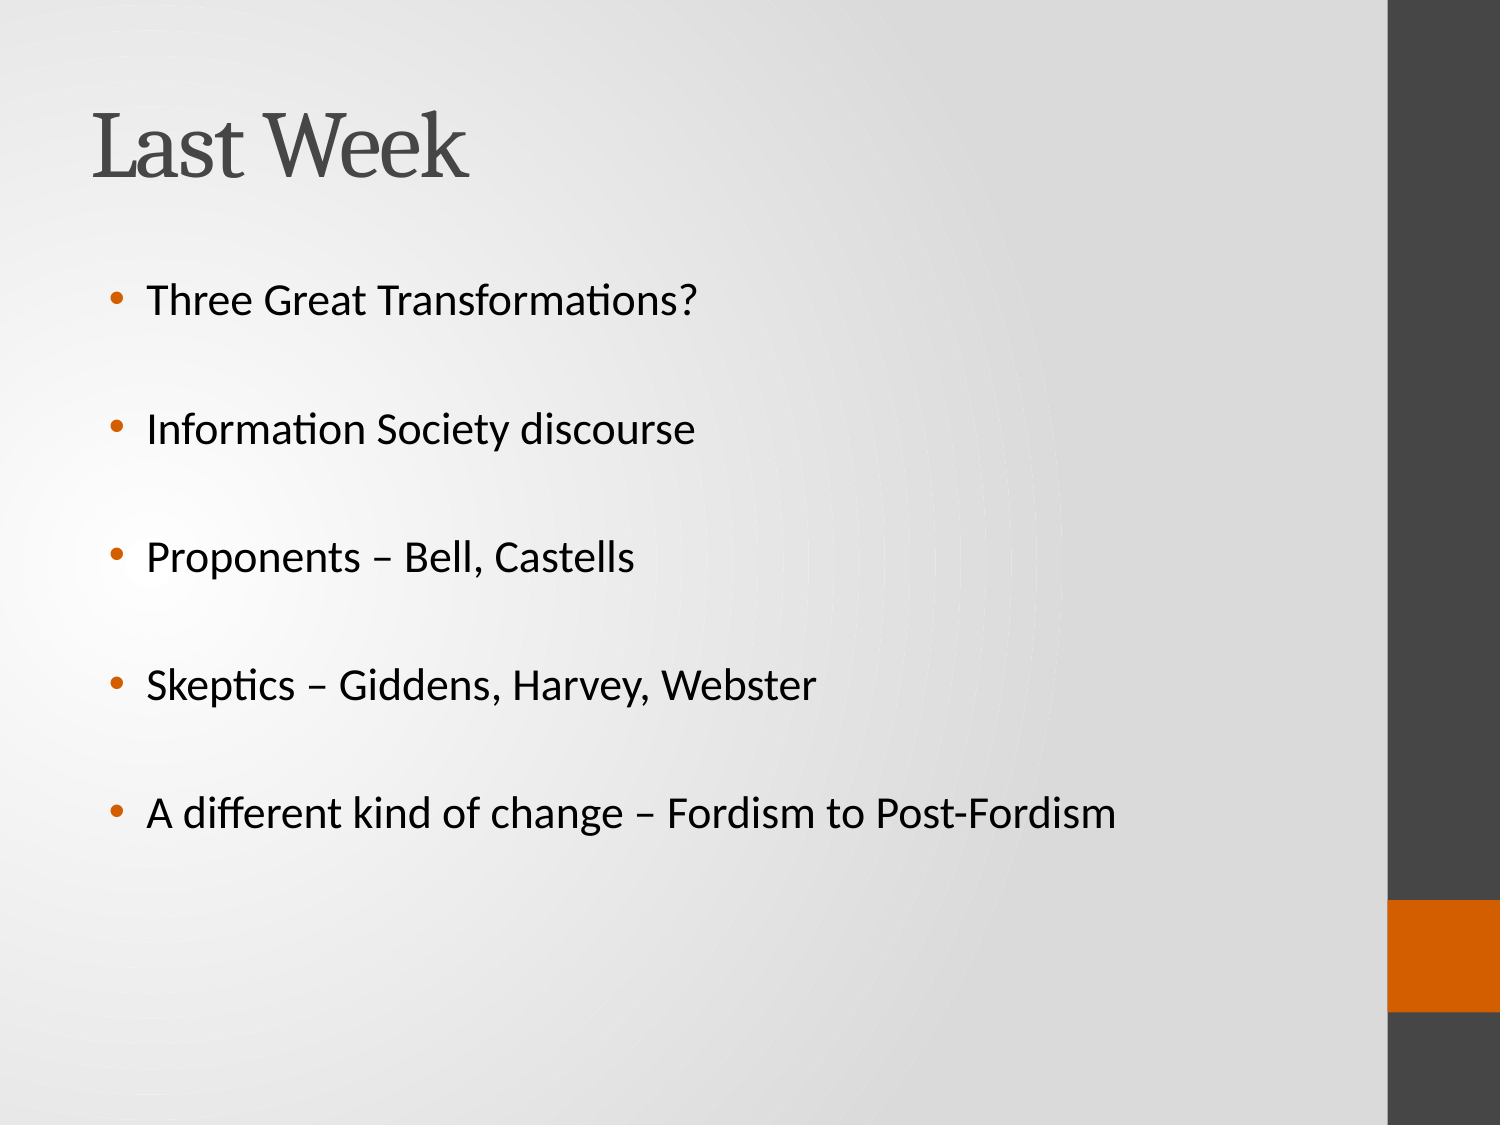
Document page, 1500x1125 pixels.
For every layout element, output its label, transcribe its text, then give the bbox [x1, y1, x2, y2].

title Last Week [75, 45, 1325, 233]
list Three Great Transformations? Information Society discourse Proponents – Bell, Castells Skeptics – Giddens, Harvey, Webster A different kind of change – Fordism to Post-Fordism [75, 262, 1325, 1050]
